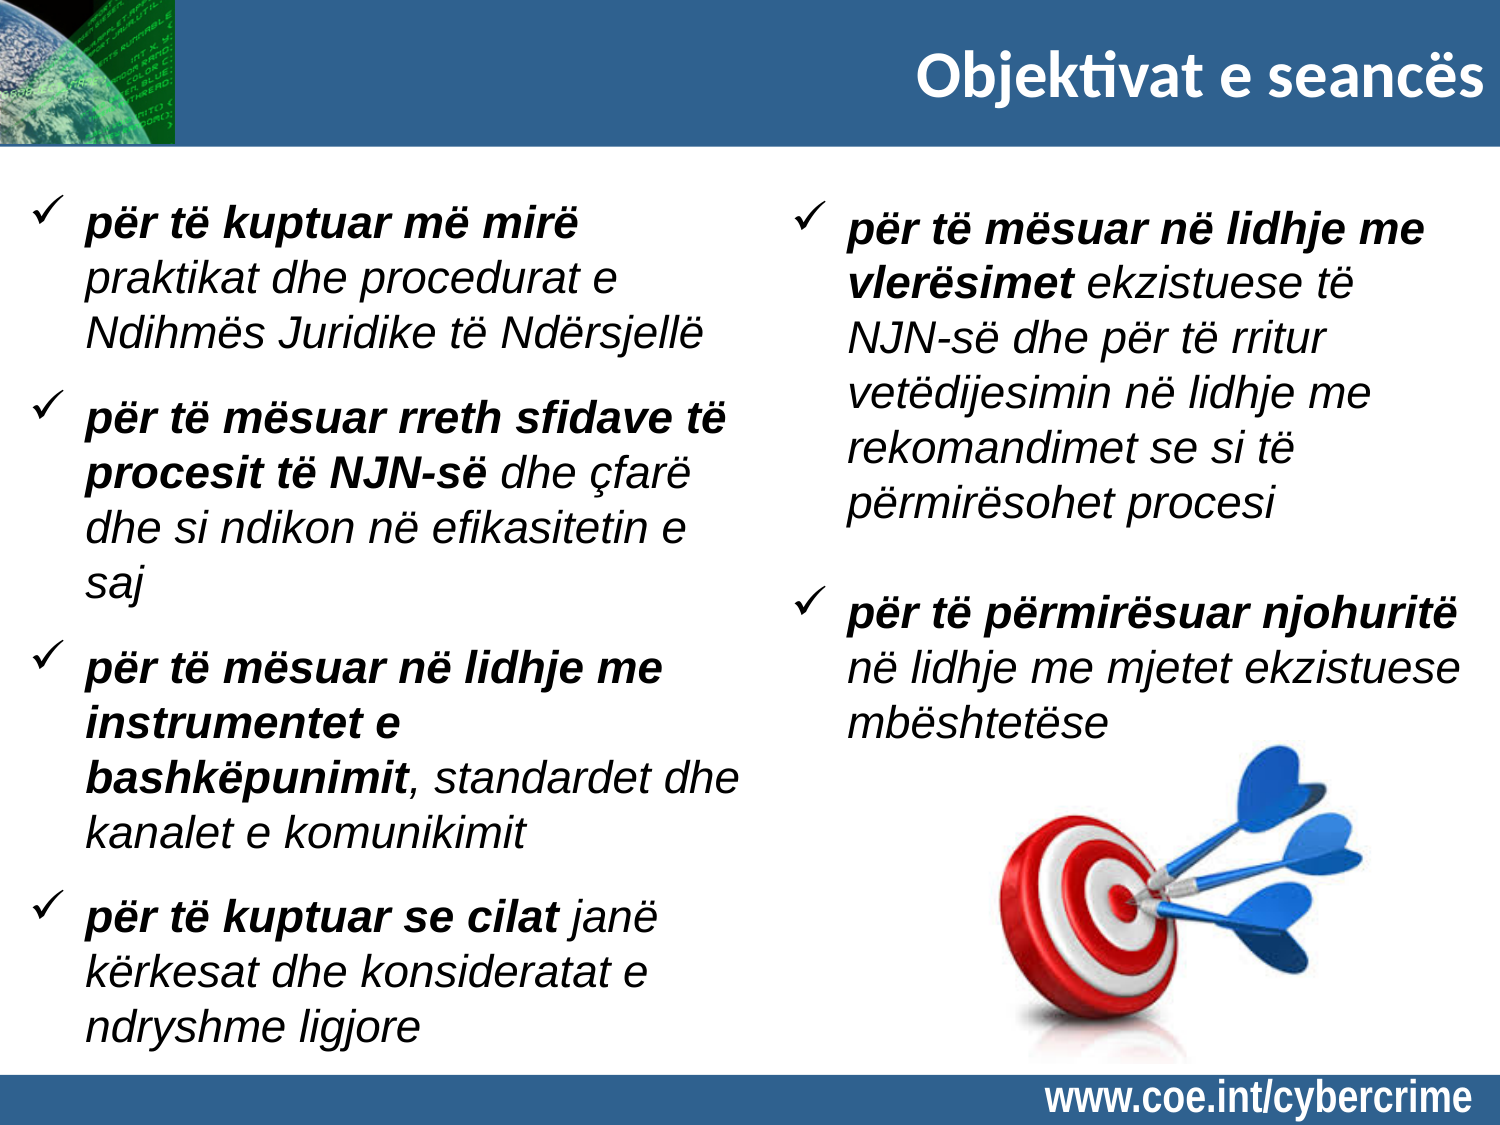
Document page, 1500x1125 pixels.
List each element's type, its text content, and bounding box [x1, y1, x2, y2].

text_box www.coe.int/cybercrime [1030, 1059, 1500, 1125]
text_box Objektivat e seancës [177, 0, 1500, 149]
picture [963, 740, 1386, 1065]
text_box [0, 1073, 1030, 1125]
text_box për të mësuar në lidhje me vlerësimet ekzistuese të NJN-së dhe për të rritur vetëdijesimin në lidhje me rekomandimet se si të përmirësohet procesi për të përmirësuar njohuritë në lidhje me mjetet ekzistuese mbështetëse [776, 190, 1480, 811]
text_box për të kuptuar më mirë praktikat dhe procedurat e Ndihmës Juridike të Ndërsjellë për të mësuar rreth sfidave të procesit të NJN-së dhe çfarë dhe si ndikon në efikasitetin e saj për të mësuar në lidhje me instrumentet e bashkëpunimit, standardet dhe kanalet e komunikimit për të kuptuar se cilat janë kërkesat dhe konsideratat e ndryshme ligjore [14, 185, 765, 1060]
picture [0, 0, 175, 144]
